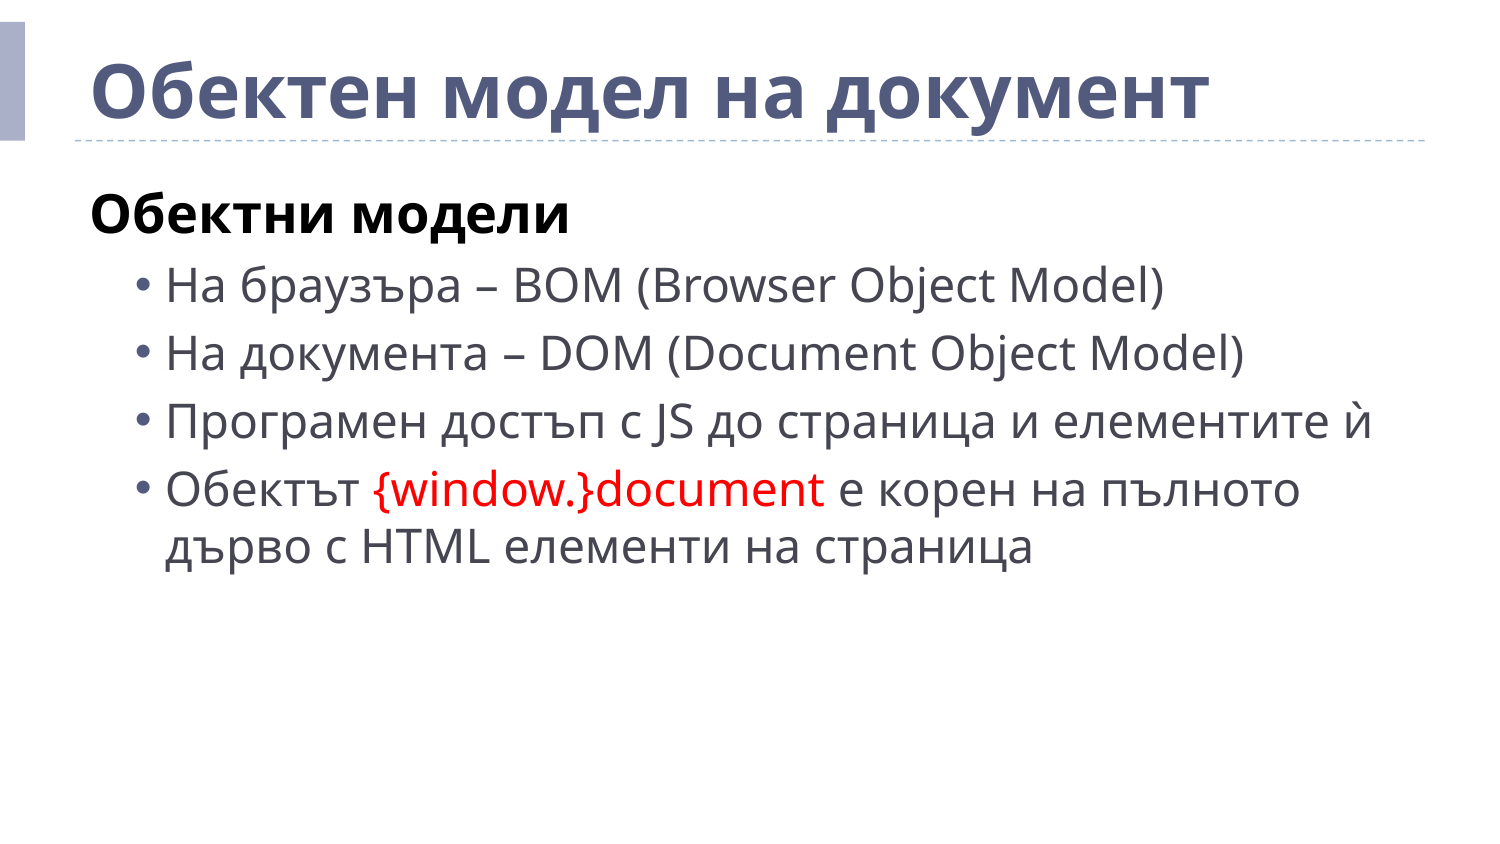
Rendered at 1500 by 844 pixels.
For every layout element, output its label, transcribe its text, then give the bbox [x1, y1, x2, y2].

title Обектен модел на документ [75, 18, 1475, 141]
list Обектни модели На браузъра – BOM (Browser Object Model) На документа – DOM (Document Object Model) Програмен достъп с JS до страница и елементите ѝ Обектът {window.}document е корен на пълното дърво с HTML елементи на страница [75, 171, 1475, 835]
